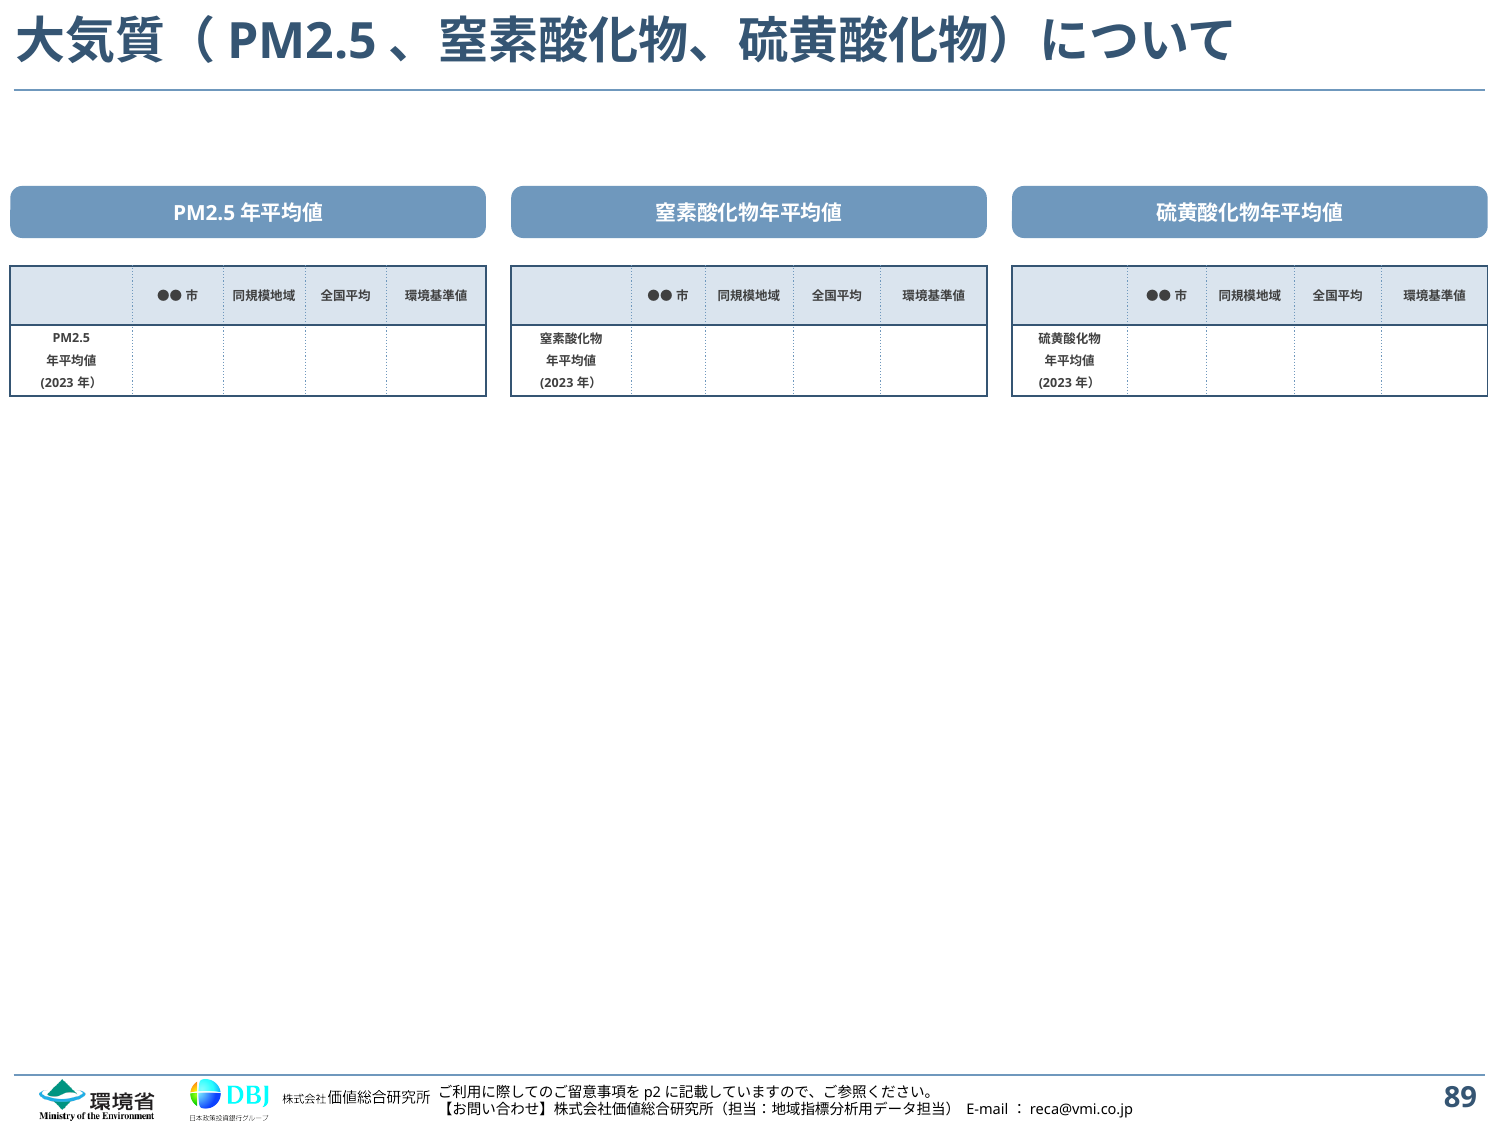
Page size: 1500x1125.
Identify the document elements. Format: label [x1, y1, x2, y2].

picture [186, 1076, 434, 1125]
slide_number [1427, 1070, 1493, 1112]
table_header [512, 267, 986, 324]
table_cell [11, 326, 485, 395]
table_header [11, 267, 485, 324]
table_header [1013, 267, 1487, 324]
text_box [1011, 185, 1488, 239]
text_box [511, 185, 987, 239]
picture [36, 1079, 157, 1124]
title [0, 0, 1500, 87]
text_box [10, 185, 486, 239]
table_cell [512, 326, 986, 395]
table_cell [1013, 326, 1487, 395]
